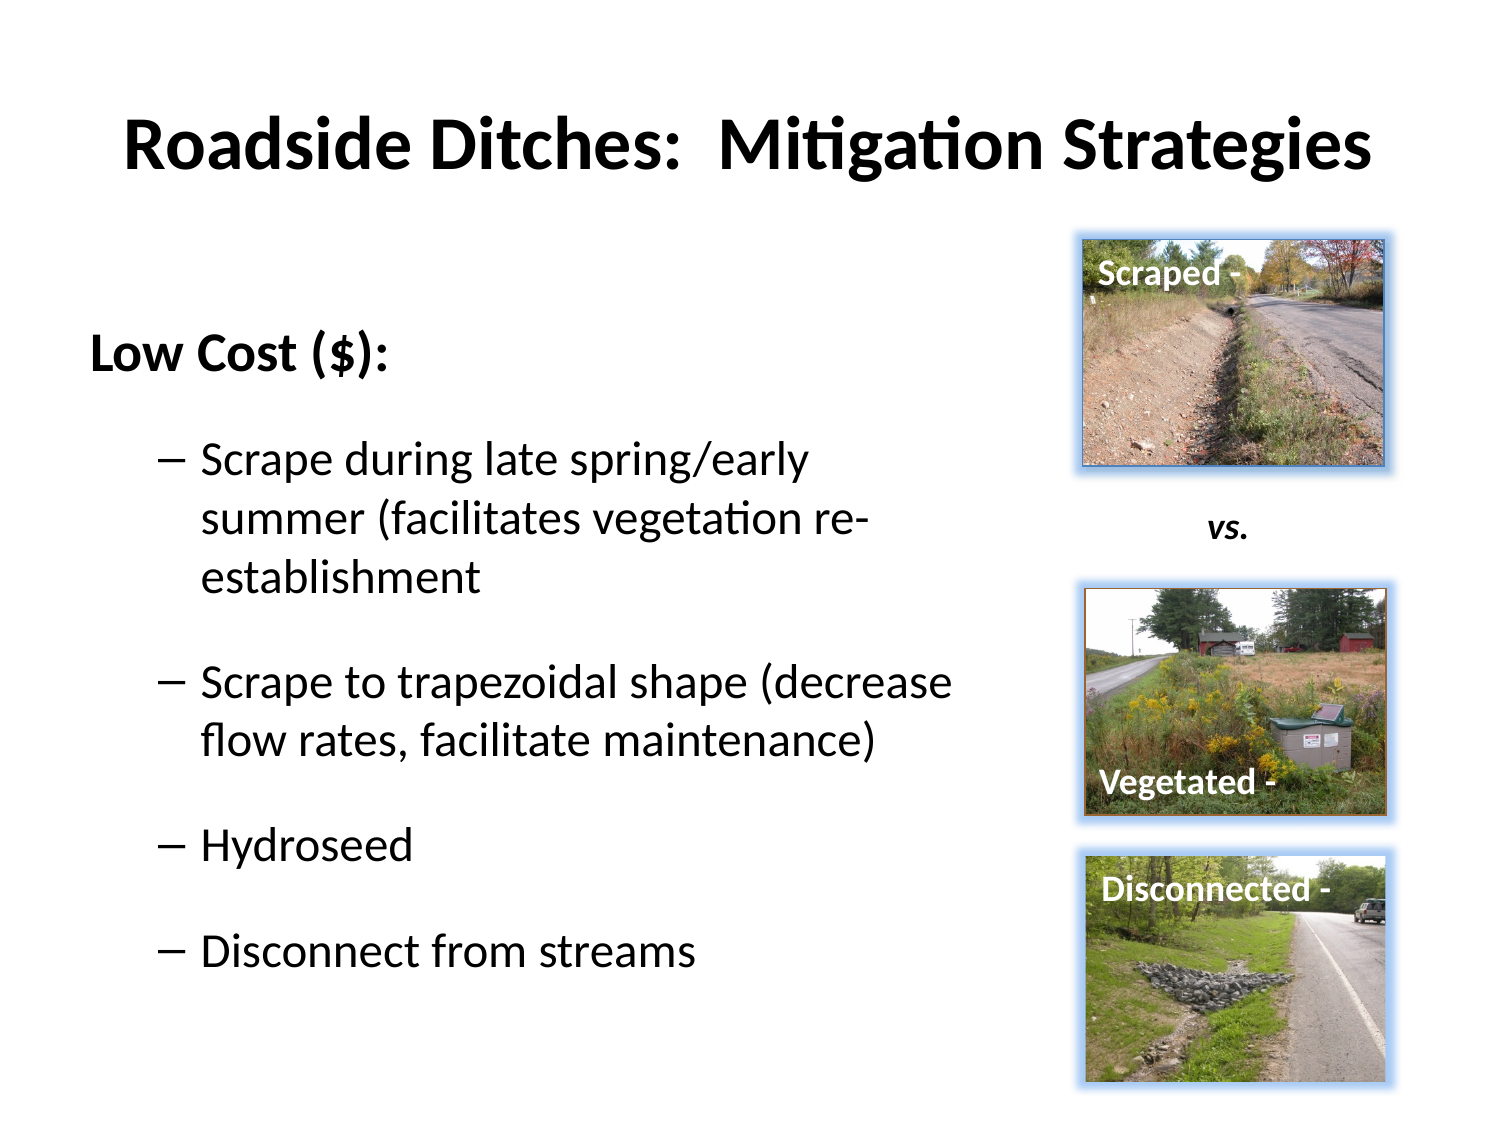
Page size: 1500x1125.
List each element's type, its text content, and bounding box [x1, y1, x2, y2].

title Roadside Ditches: Mitigation Strategies [73, 45, 1424, 233]
list Low Cost ($): Scrape during late spring/early summer (facilitates vegetation re-establishment Scrape to trapezoidal shape (decrease flow rates, facilitate maintenance) Hydroseed Disconnect from streams [75, 308, 972, 1051]
picture [1085, 589, 1386, 815]
picture [1085, 855, 1386, 1082]
text_box vs. [1192, 495, 1265, 555]
picture [1083, 240, 1384, 466]
